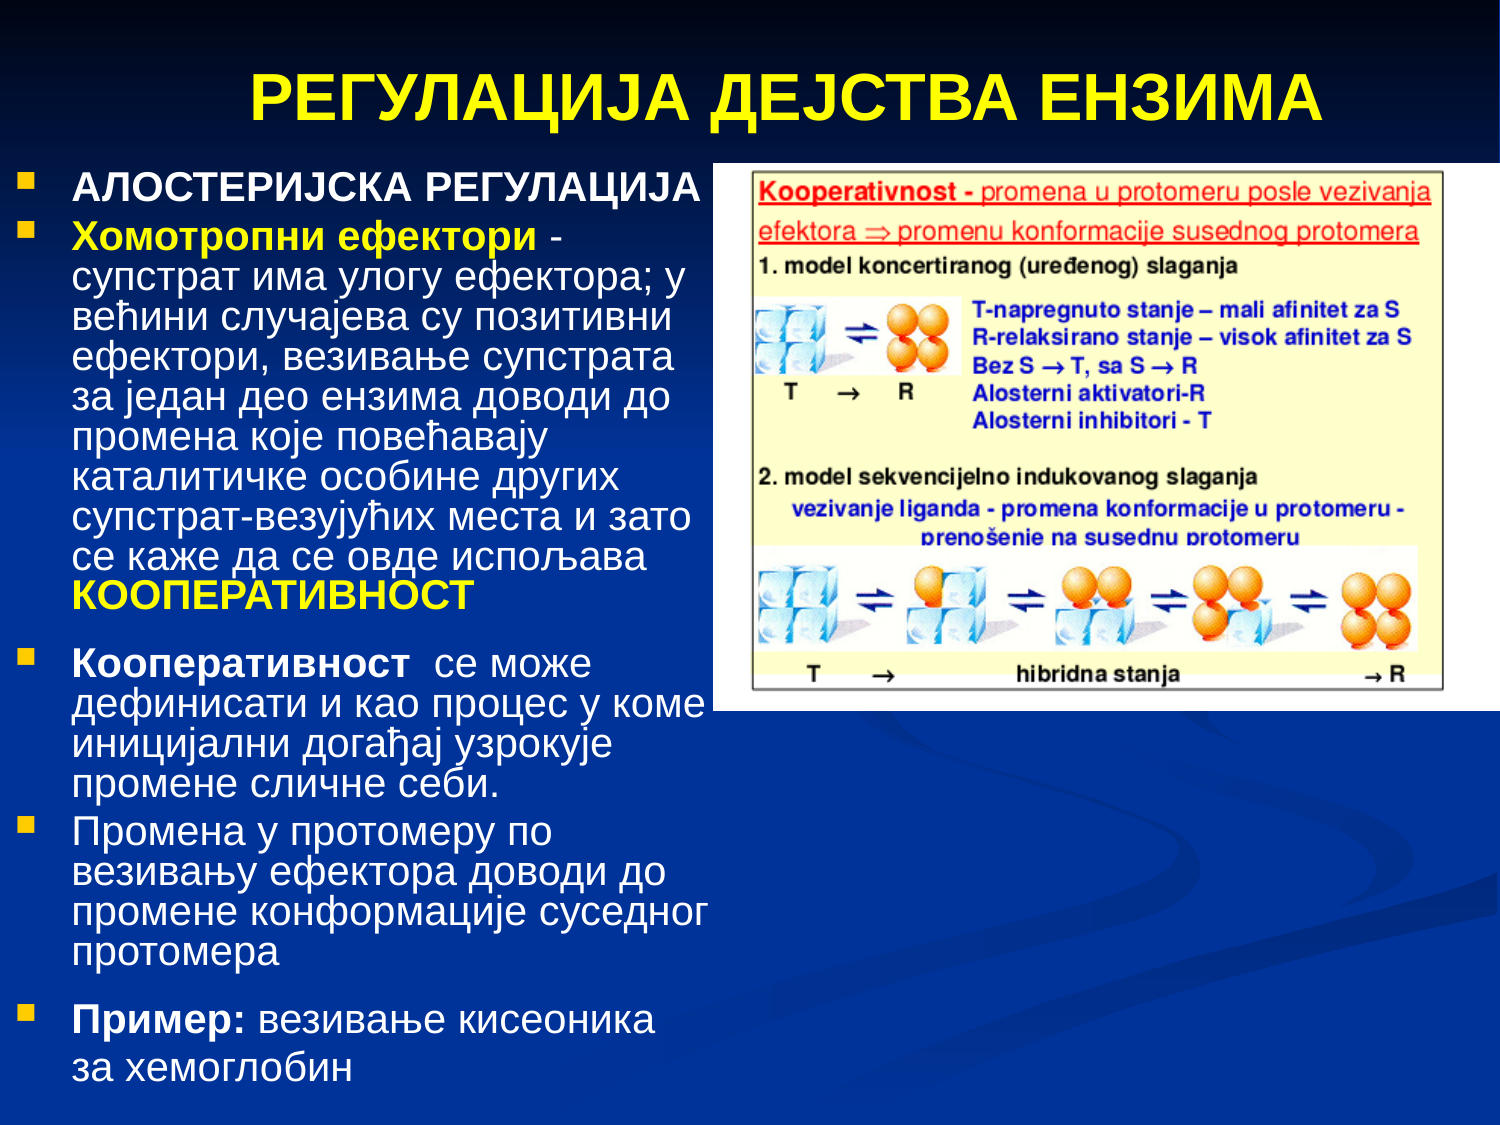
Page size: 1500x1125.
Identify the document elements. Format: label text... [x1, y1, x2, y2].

list АЛОСТЕРИЈСКА РЕГУЛАЦИЈА Хомотропни ефектори - супстрат има улогу ефектора; у већини случајева су позитивни ефектори, везивање супстрата за један део ензима доводи до промена које повећавају каталитичке особине других супстрат-везујућих места и зато се каже да се овде испољава КООПЕРАТИВНОСТ Кооперативност се може дефинисати и као процес у коме иницијални догађај узрокује промене сличне себи. Промена у протомеру по везивању ефектора доводи до промене конформације суседног протомера Пример: везивање кисеоника за хемоглобин [0, 162, 738, 1125]
text_box РЕГУЛАЦИЈА ДЕЈСТВА ЕНЗИМА [112, 0, 1463, 188]
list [712, 162, 1500, 712]
